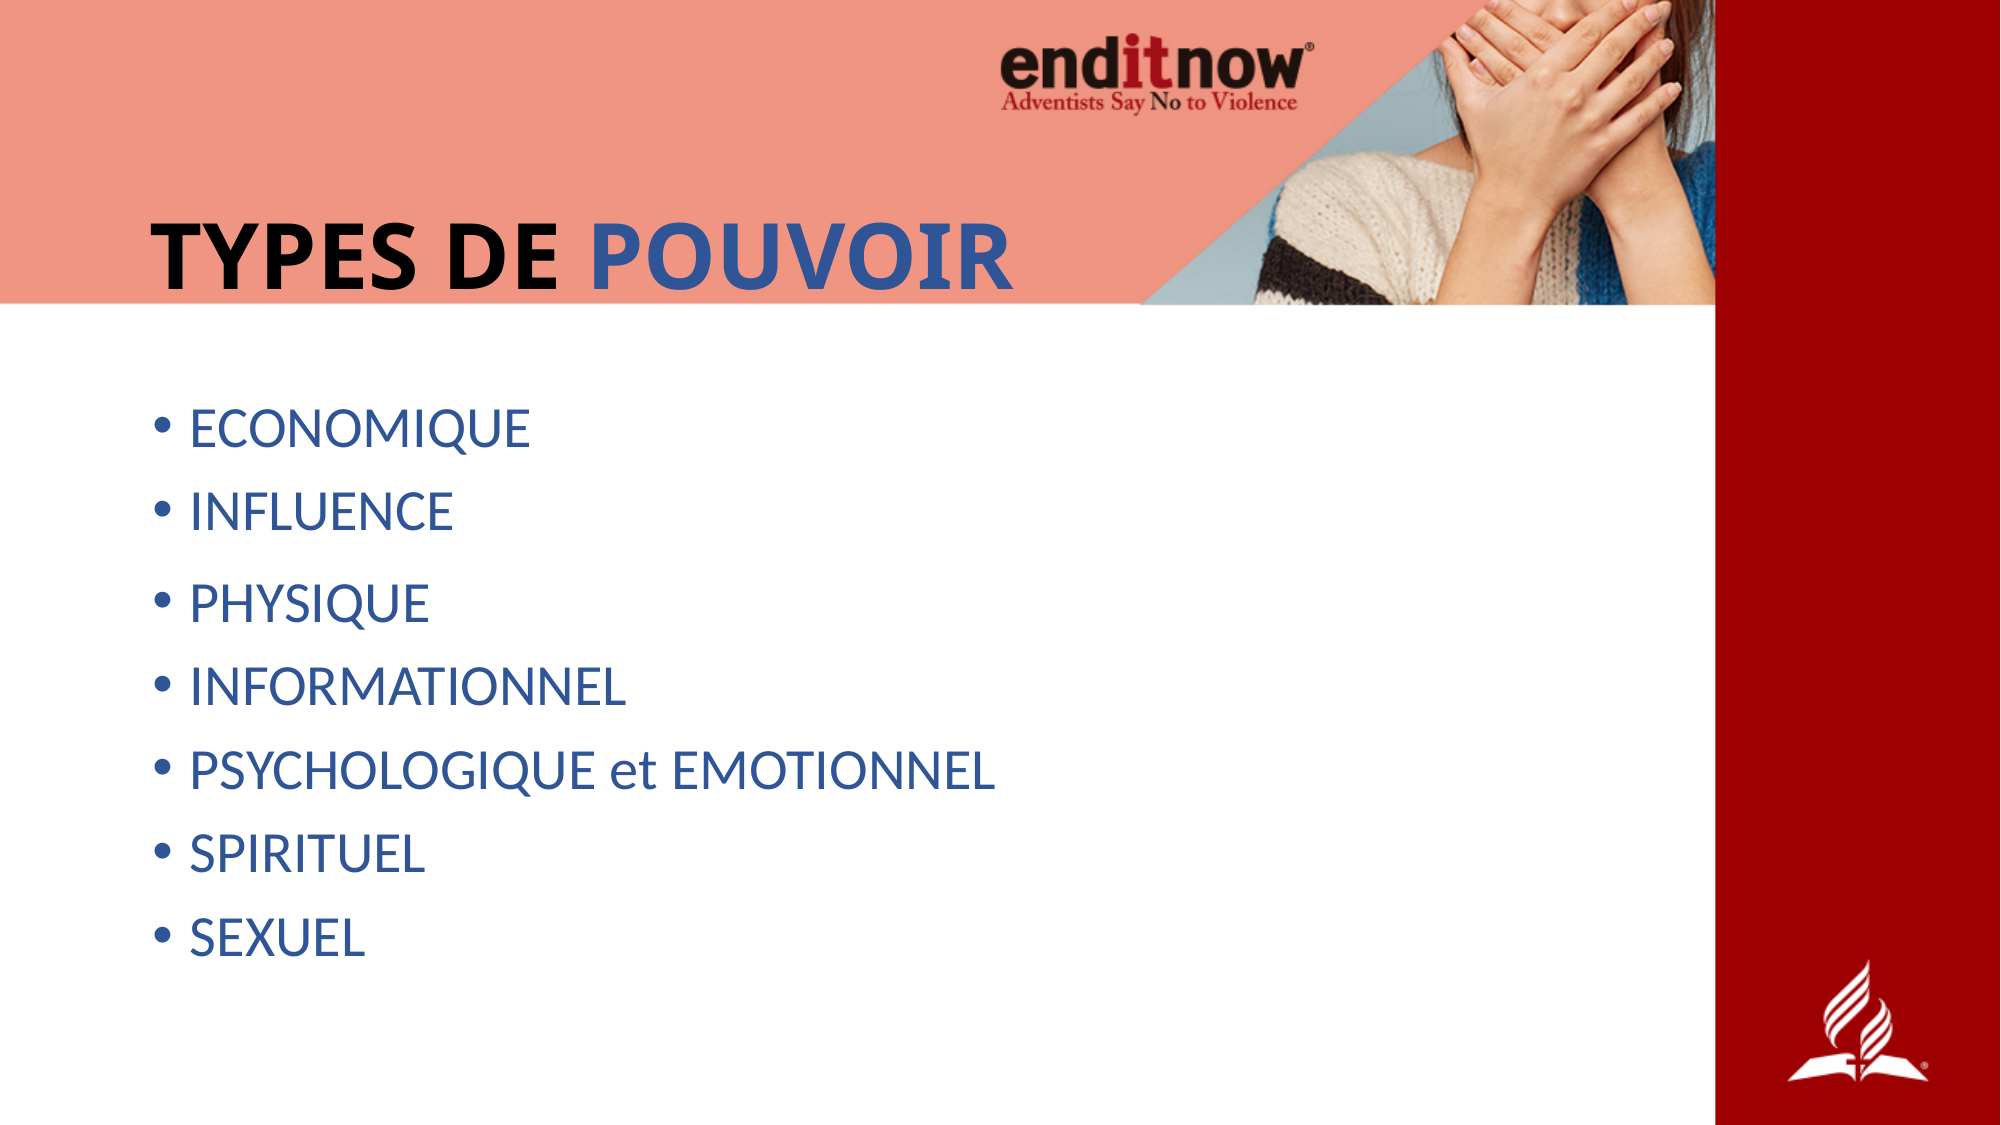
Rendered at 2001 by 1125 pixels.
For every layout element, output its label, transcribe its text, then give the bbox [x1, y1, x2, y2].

list ECONOMIQUE INFLUENCE PHYSIQUE INFORMATIONNEL PSYCHOLOGIQUE et EMOTIONNEL SPIRITUEL SEXUEL [137, 298, 1600, 1013]
picture [0, 0, 2001, 1125]
title TYPES DE POUVOIR [134, 151, 1633, 369]
